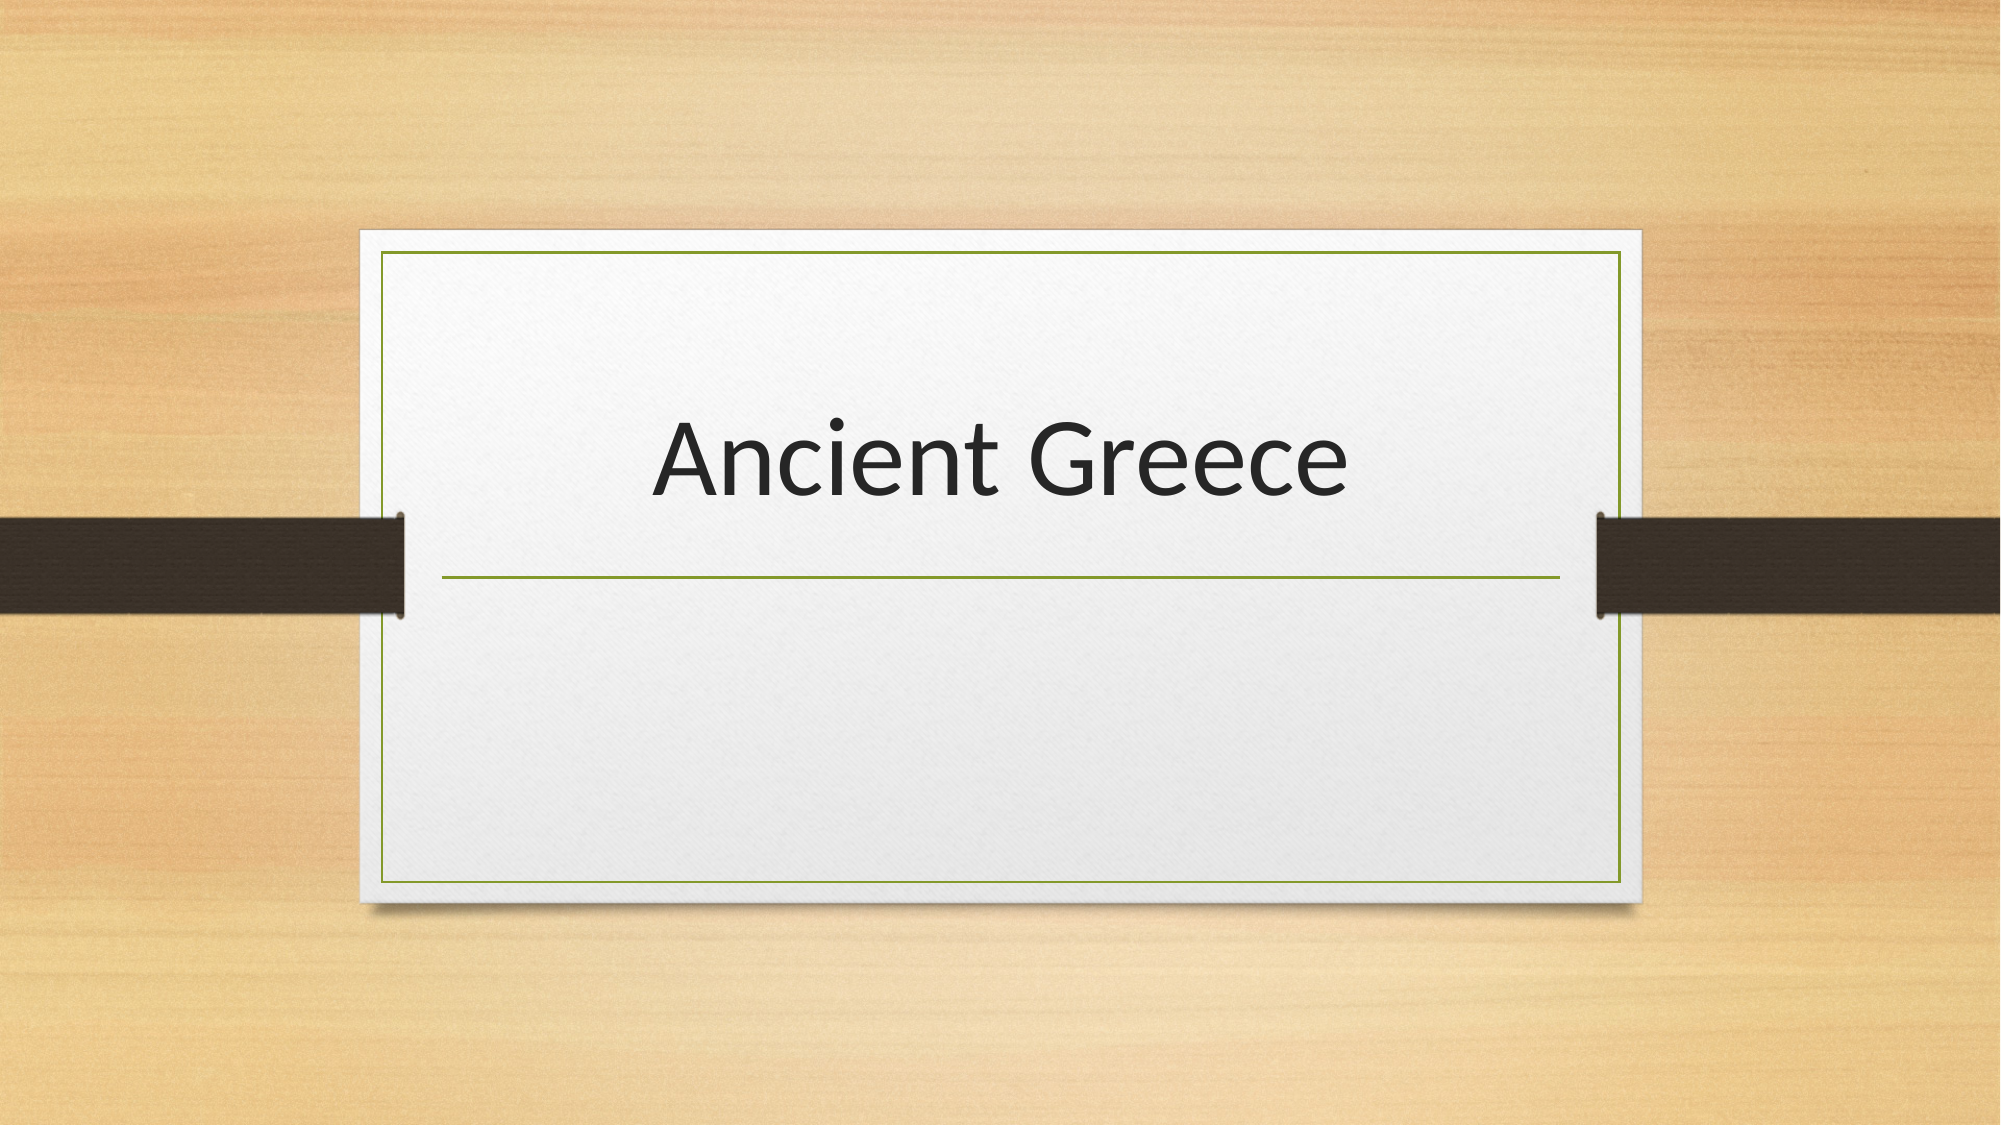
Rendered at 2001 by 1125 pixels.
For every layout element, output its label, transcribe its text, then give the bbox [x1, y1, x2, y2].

title Ancient Greece [364, 300, 1640, 526]
picture [0, 0, 2001, 1125]
